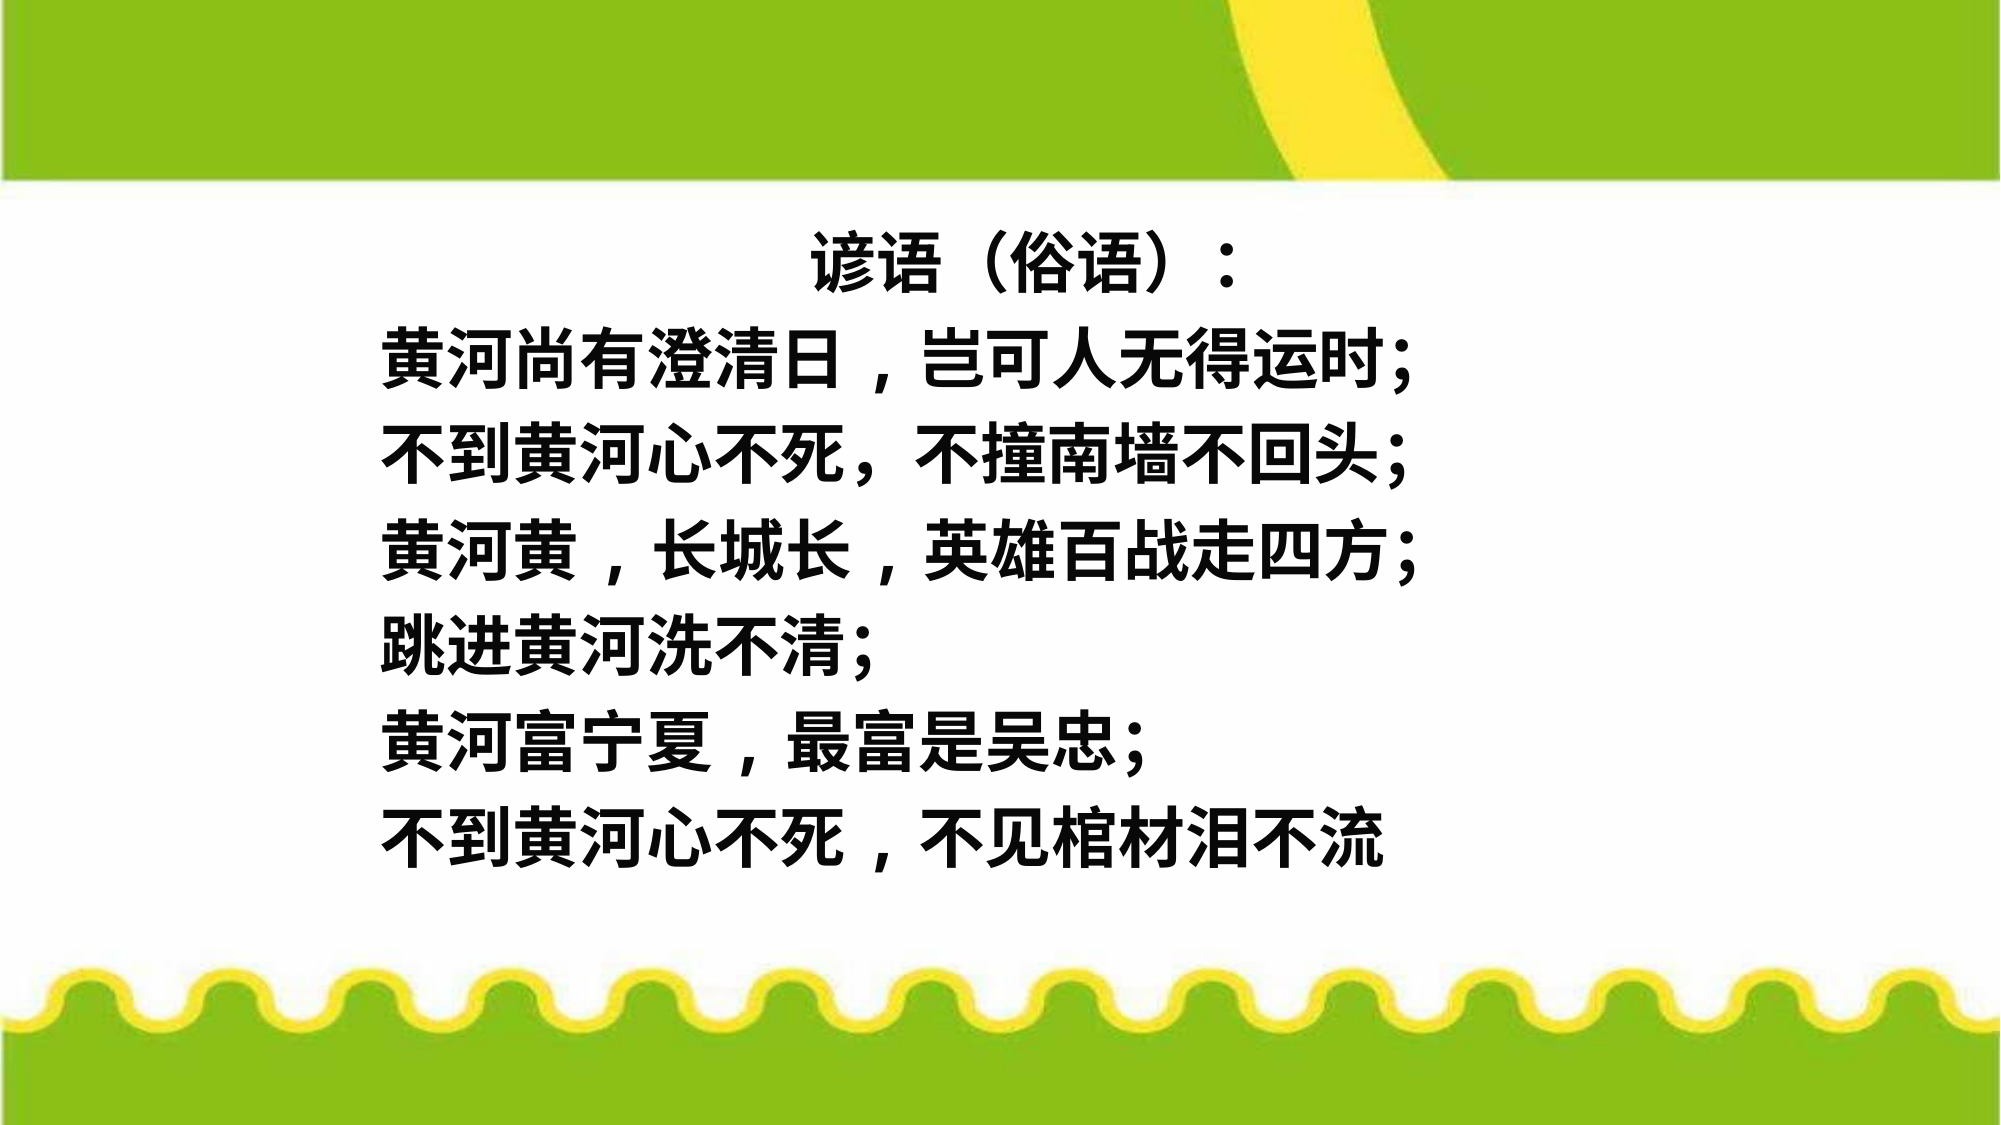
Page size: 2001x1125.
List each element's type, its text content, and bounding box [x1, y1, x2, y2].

text_box 谚语（俗语）： 黄河尚有澄清日,岂可人无得运时； 不到黄河心不死，不撞南墙不回头； 黄河黄,长城长,英雄百战走四方； 跳进黄河洗不清； 黄河富宁夏,最富是吴忠； 不到黄河心不死,不见棺材泪不流 [312, 197, 1738, 884]
picture [0, 0, 2001, 1125]
